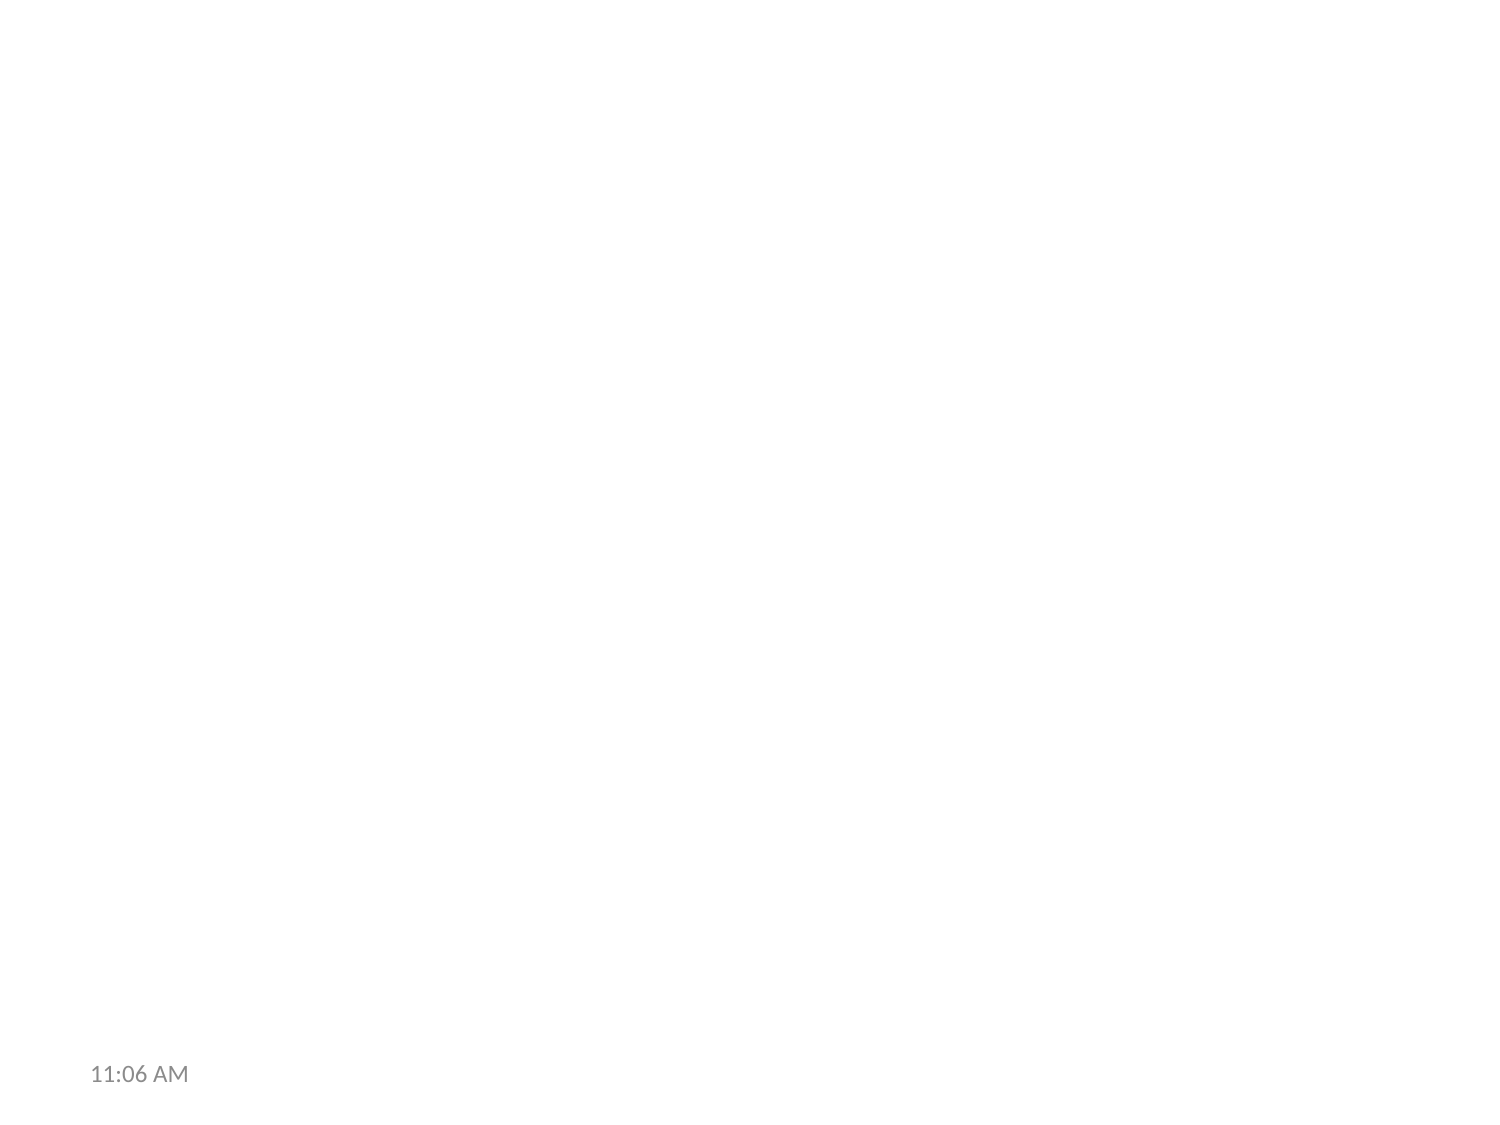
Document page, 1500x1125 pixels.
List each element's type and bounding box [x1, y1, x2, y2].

slide_number [75, 1042, 425, 1103]
